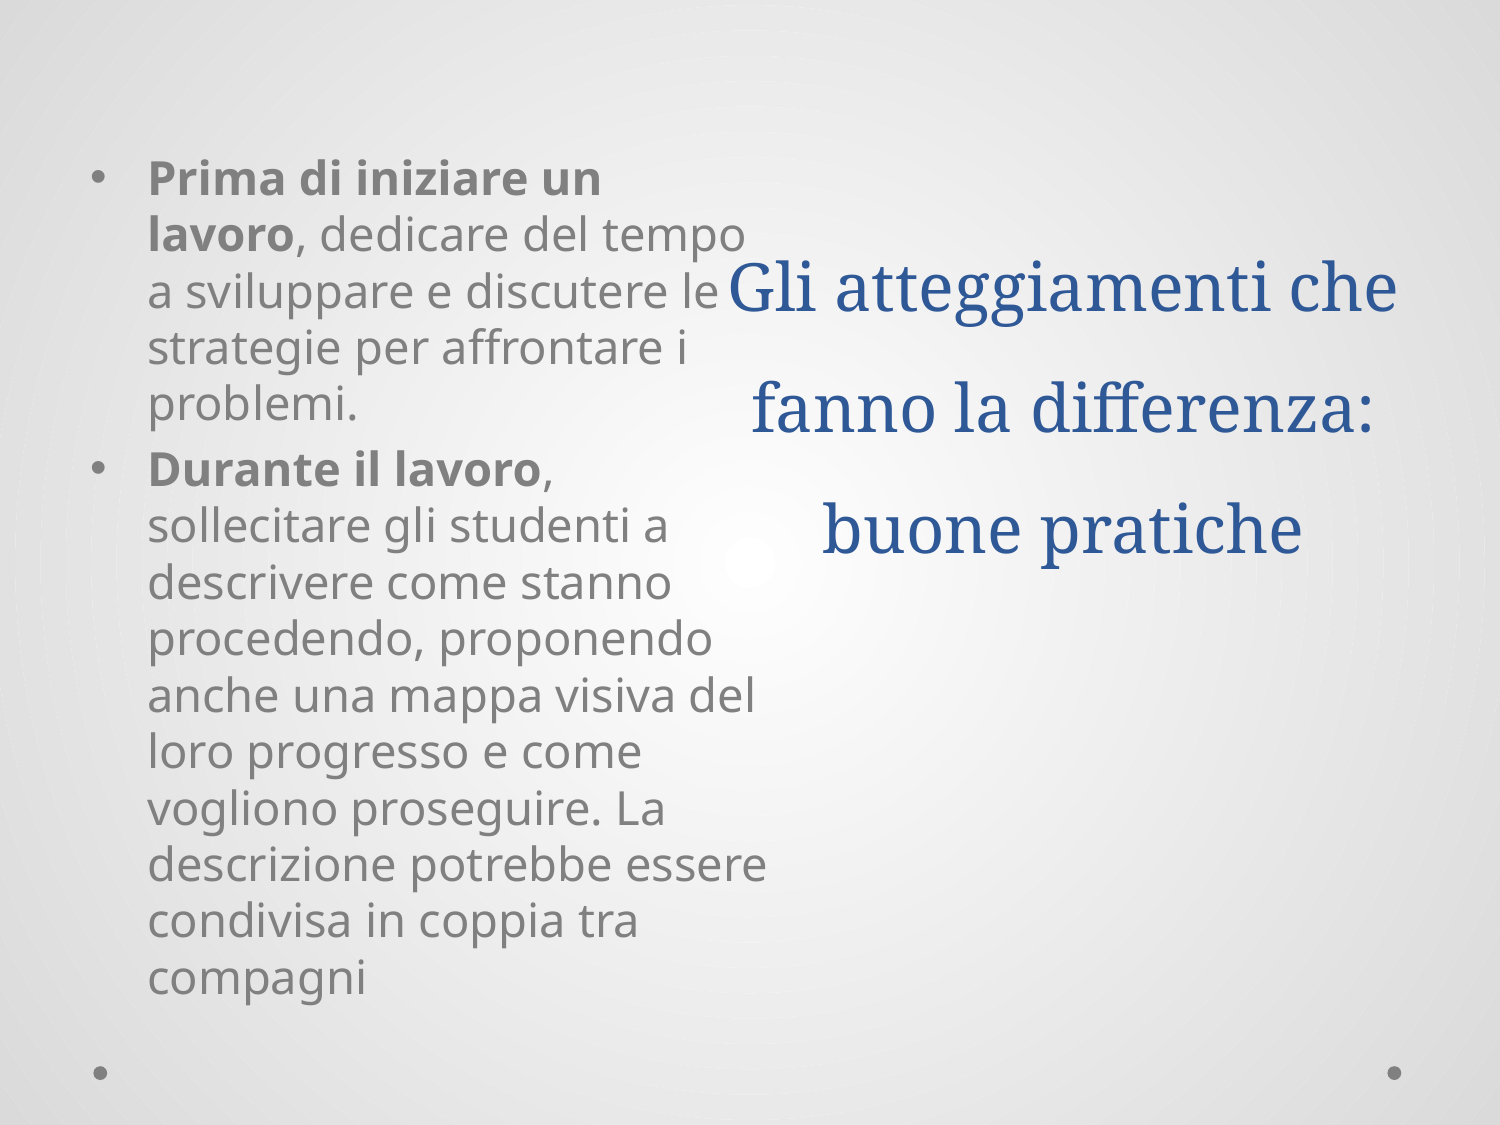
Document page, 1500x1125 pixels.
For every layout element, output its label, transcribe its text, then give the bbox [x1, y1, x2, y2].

title Gli atteggiamenti che fanno la differenza: buone pratiche [786, 184, 1425, 575]
list Prima di iniziare un lavoro, dedicare del tempo a sviluppare e discutere le strategie per affrontare i problemi. Durante il lavoro, sollecitare gli studenti a descrivere come stanno procedendo, proponendo anche una mappa visiva del loro progresso e come vogliono proseguire. La descrizione potrebbe essere condivisa in coppia tra compagni [75, 75, 786, 1013]
